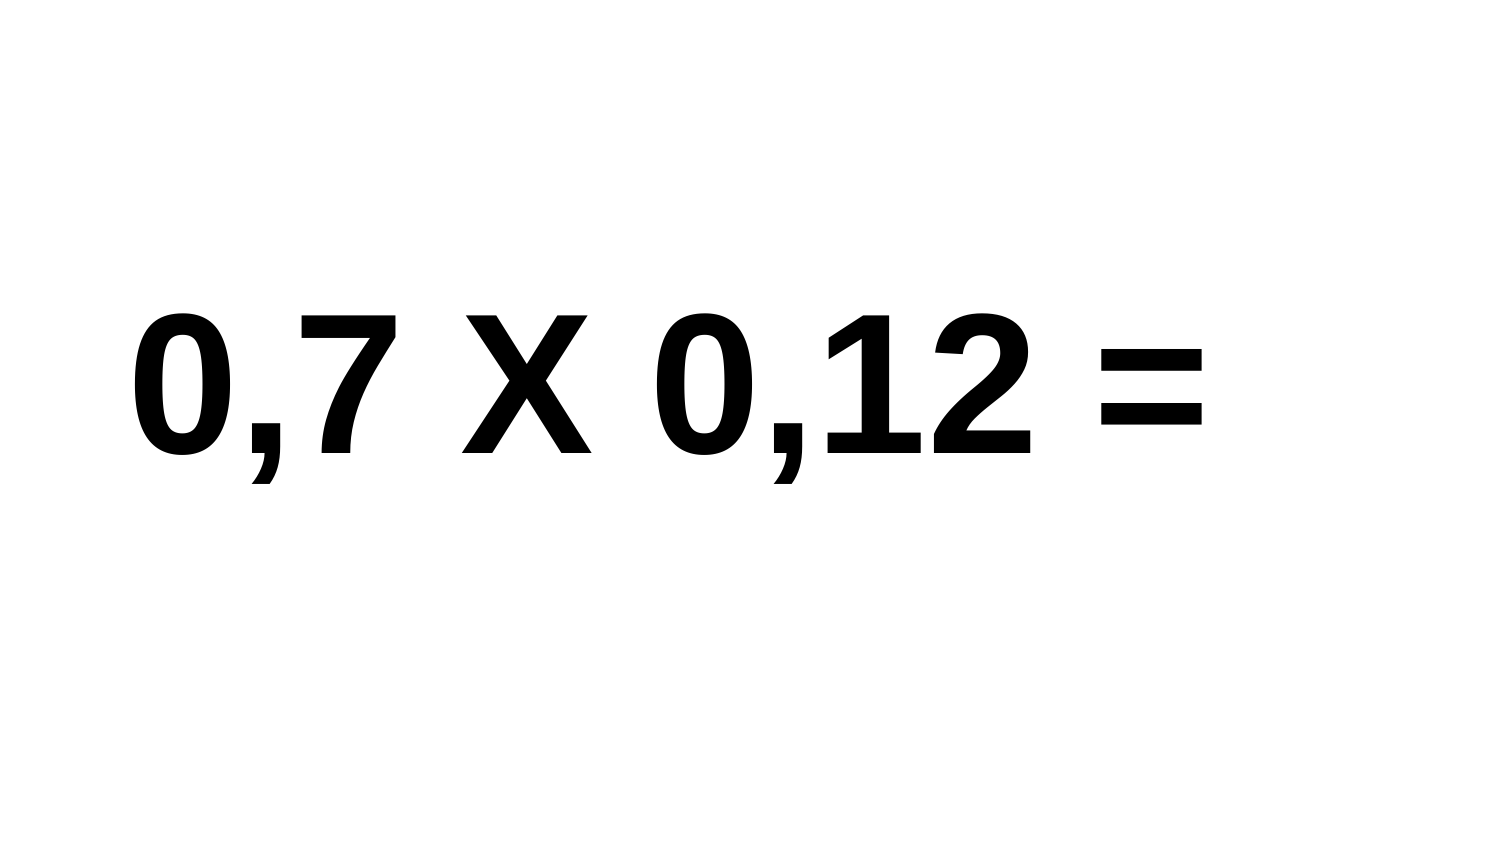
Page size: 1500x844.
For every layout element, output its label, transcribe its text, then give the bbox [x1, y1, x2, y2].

text_box 0,7 X 0,12 = [112, 318, 1388, 509]
